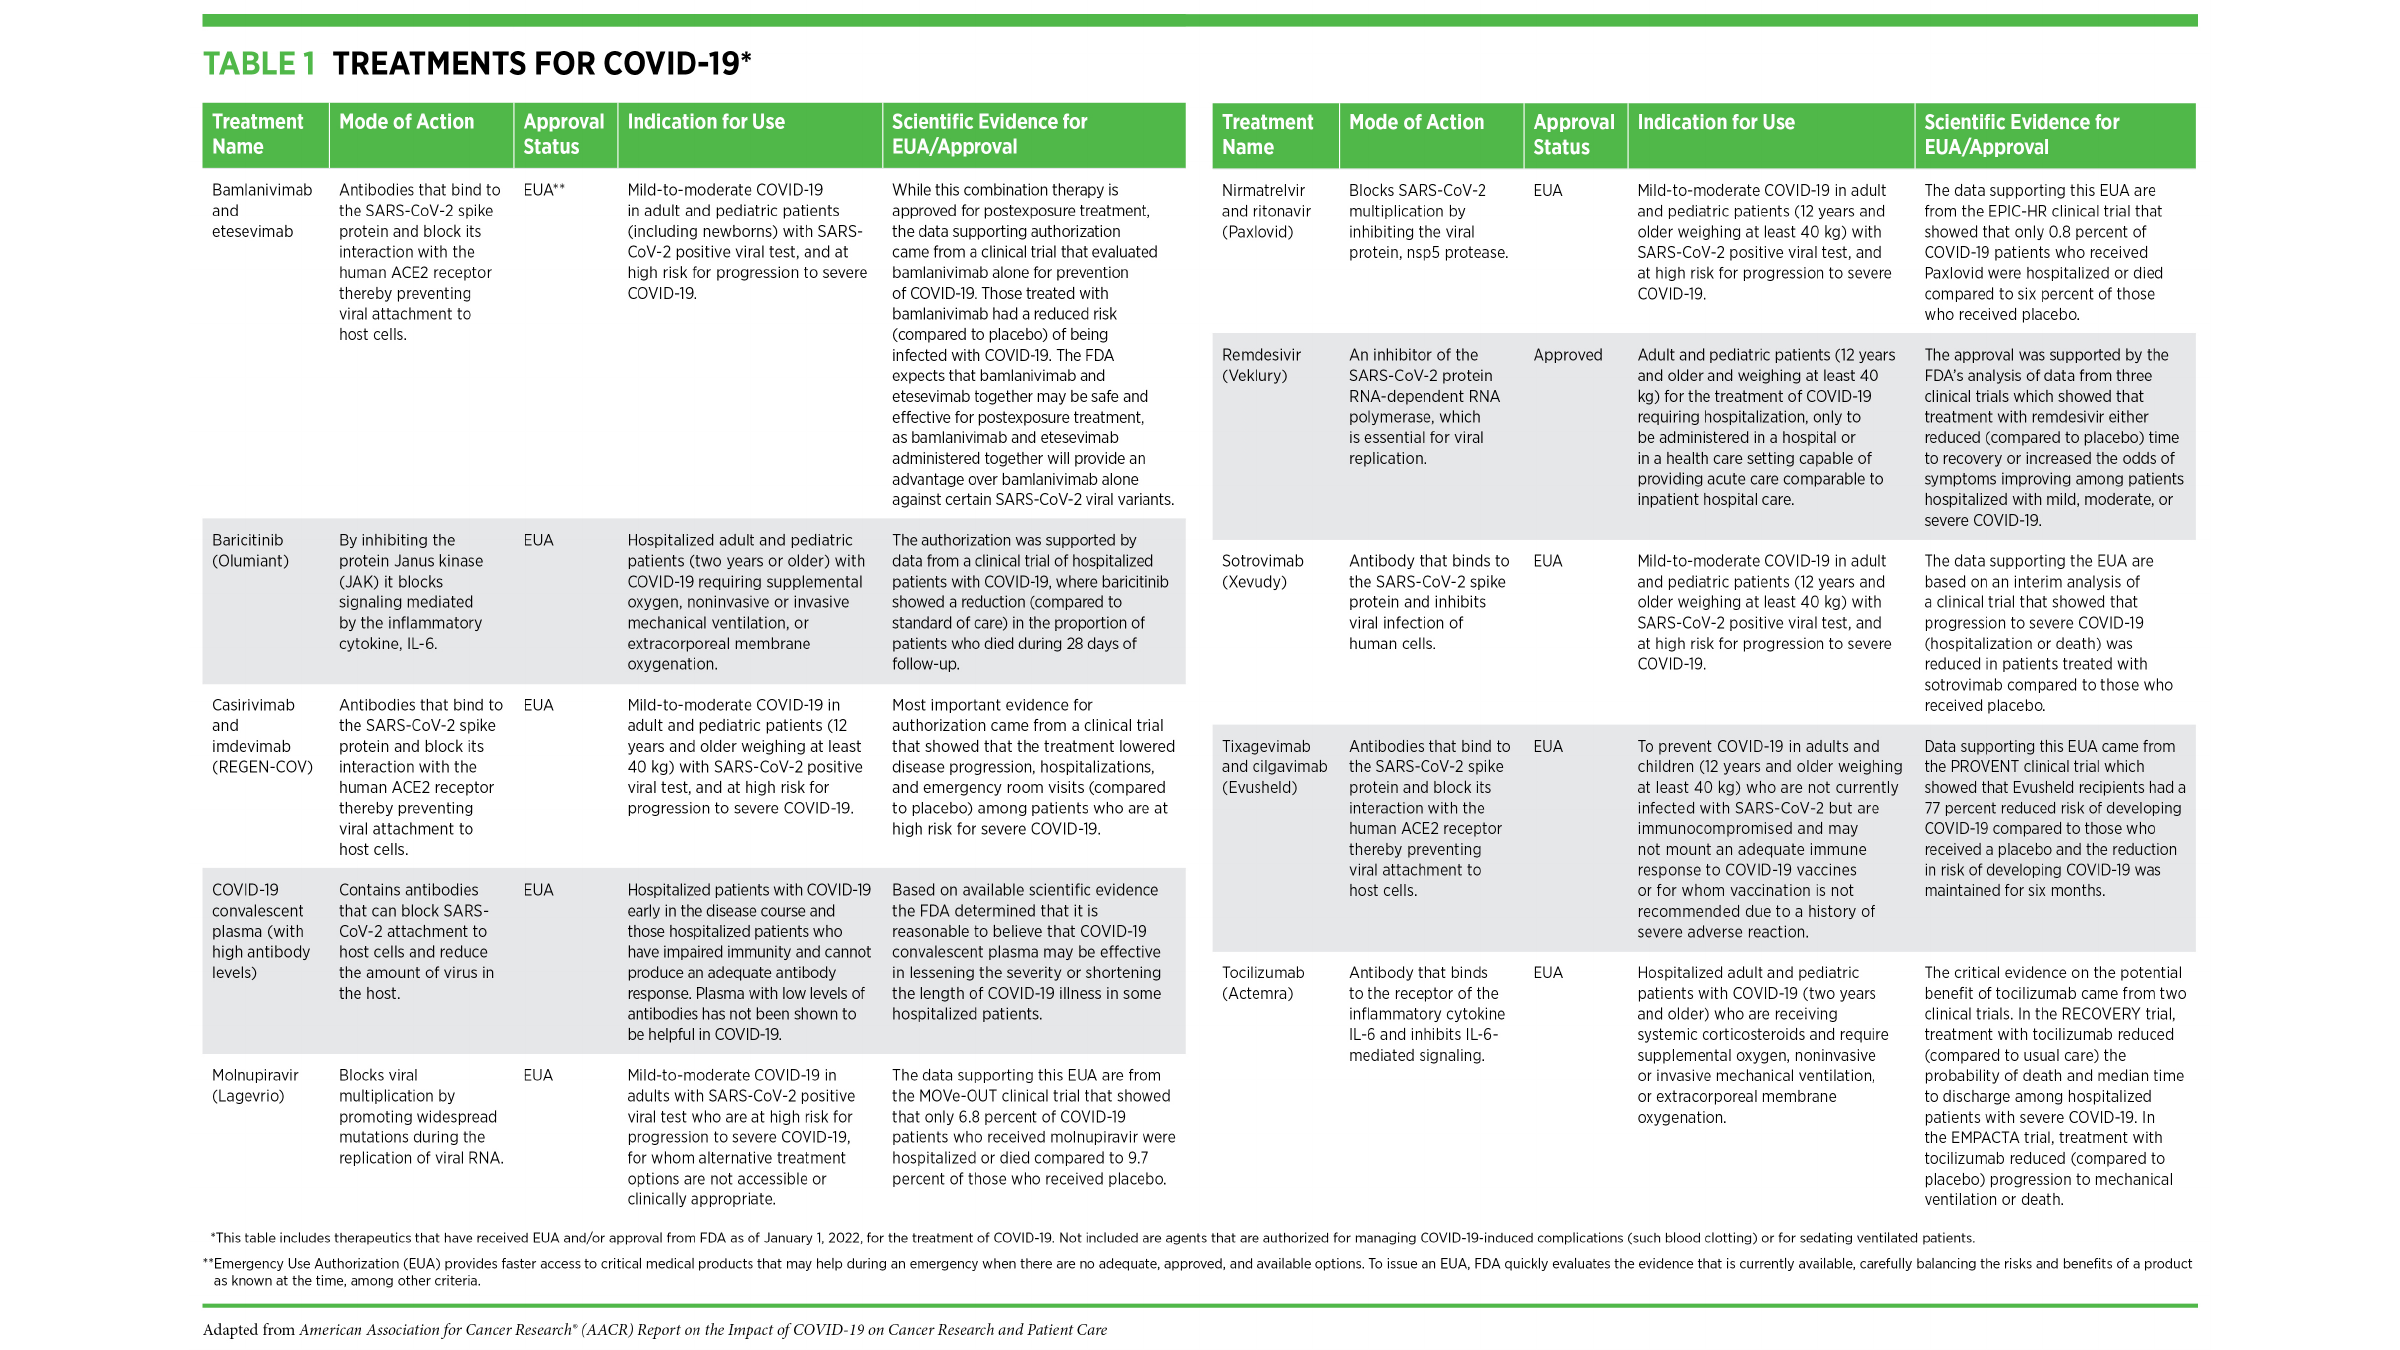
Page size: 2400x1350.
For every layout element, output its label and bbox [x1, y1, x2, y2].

picture [189, 0, 2211, 1350]
